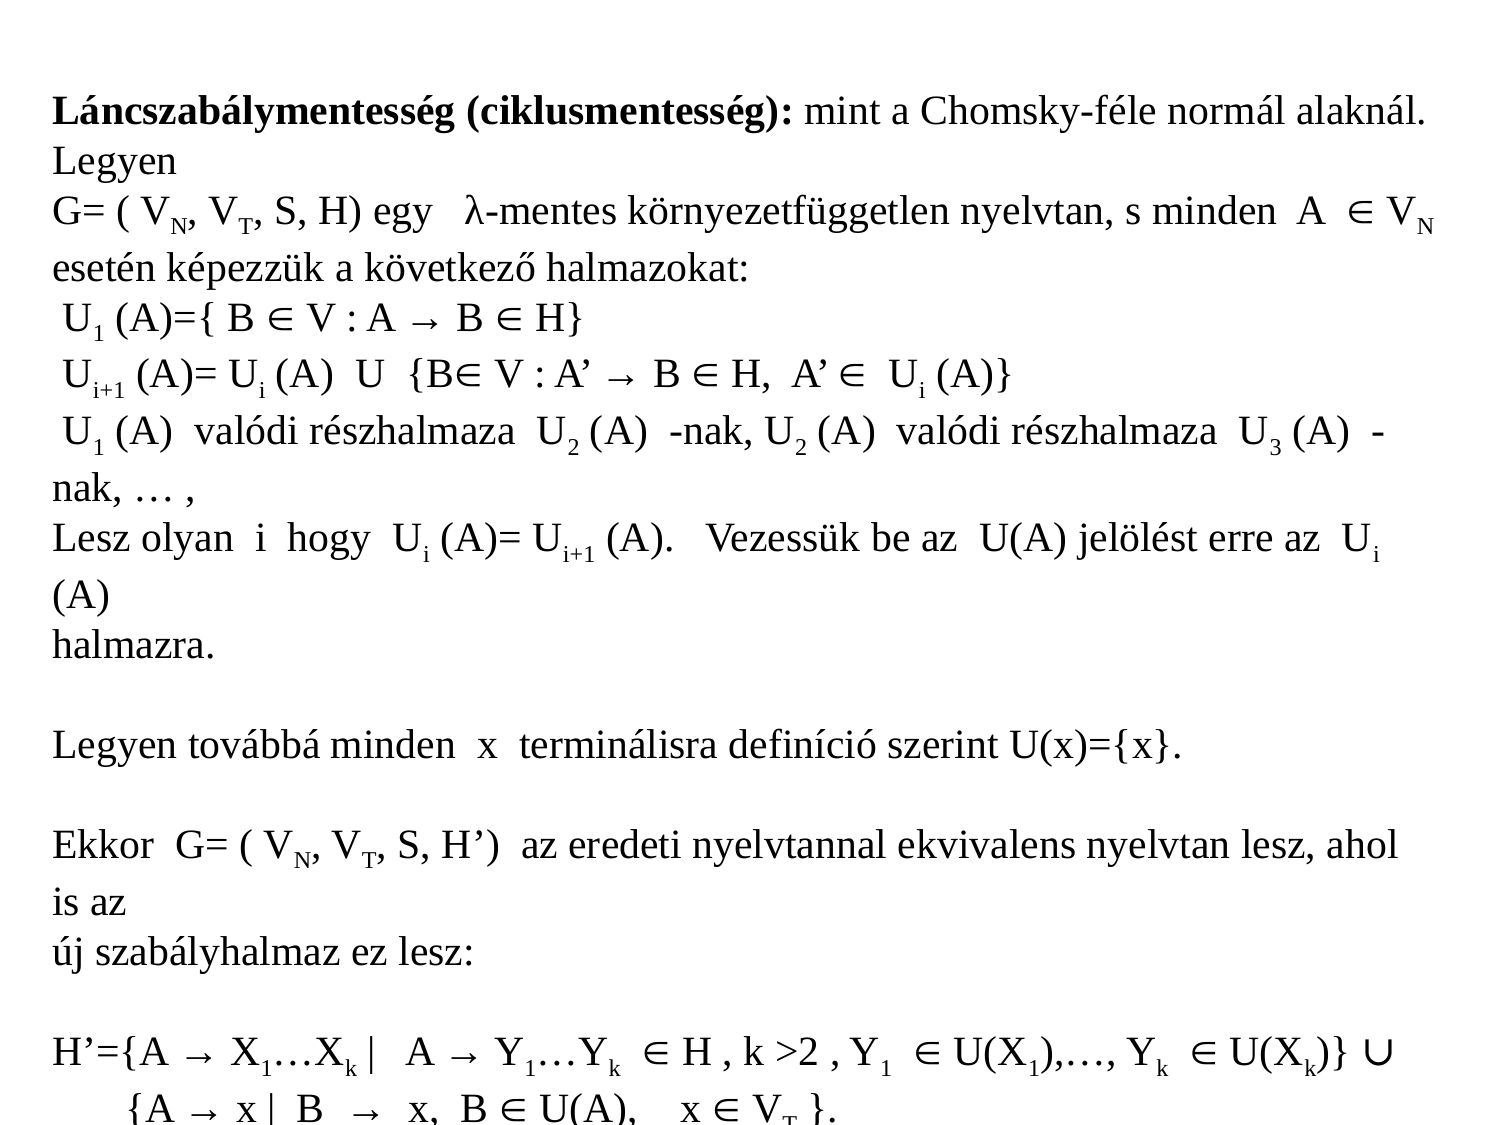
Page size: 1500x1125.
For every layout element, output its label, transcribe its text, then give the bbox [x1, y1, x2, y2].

text_box Láncszabálymentesség (ciklusmentesség): mint a Chomsky-féle normál alaknál. Legyen G= ( VN, VT, S, H) egy λ-mentes környezetfüggetlen nyelvtan, s minden A  VN esetén képezzük a következő halmazokat: U1 (A)={ B  V : A → B  H} Ui+1 (A)= Ui (A) U {B V : A’ → B  H, A’  Ui (A)} U1 (A) valódi részhalmaza U2 (A) -nak, U2 (A) valódi részhalmaza U3 (A) -nak, … , Lesz olyan i hogy Ui (A)= Ui+1 (A). Vezessük be az U(A) jelölést erre az Ui (A) halmazra. Legyen továbbá minden x terminálisra definíció szerint U(x)={x}. Ekkor G= ( VN, VT, S, H’) az eredeti nyelvtannal ekvivalens nyelvtan lesz, ahol is az új szabályhalmaz ez lesz: H’={A → X1…Xk | A → Y1…Yk  H , k >2 , Y1  U(X1),…, Yk  U(Xk)} ∪ {A → x | B → x, B  U(A), x  VT }. [37, 75, 1450, 1125]
